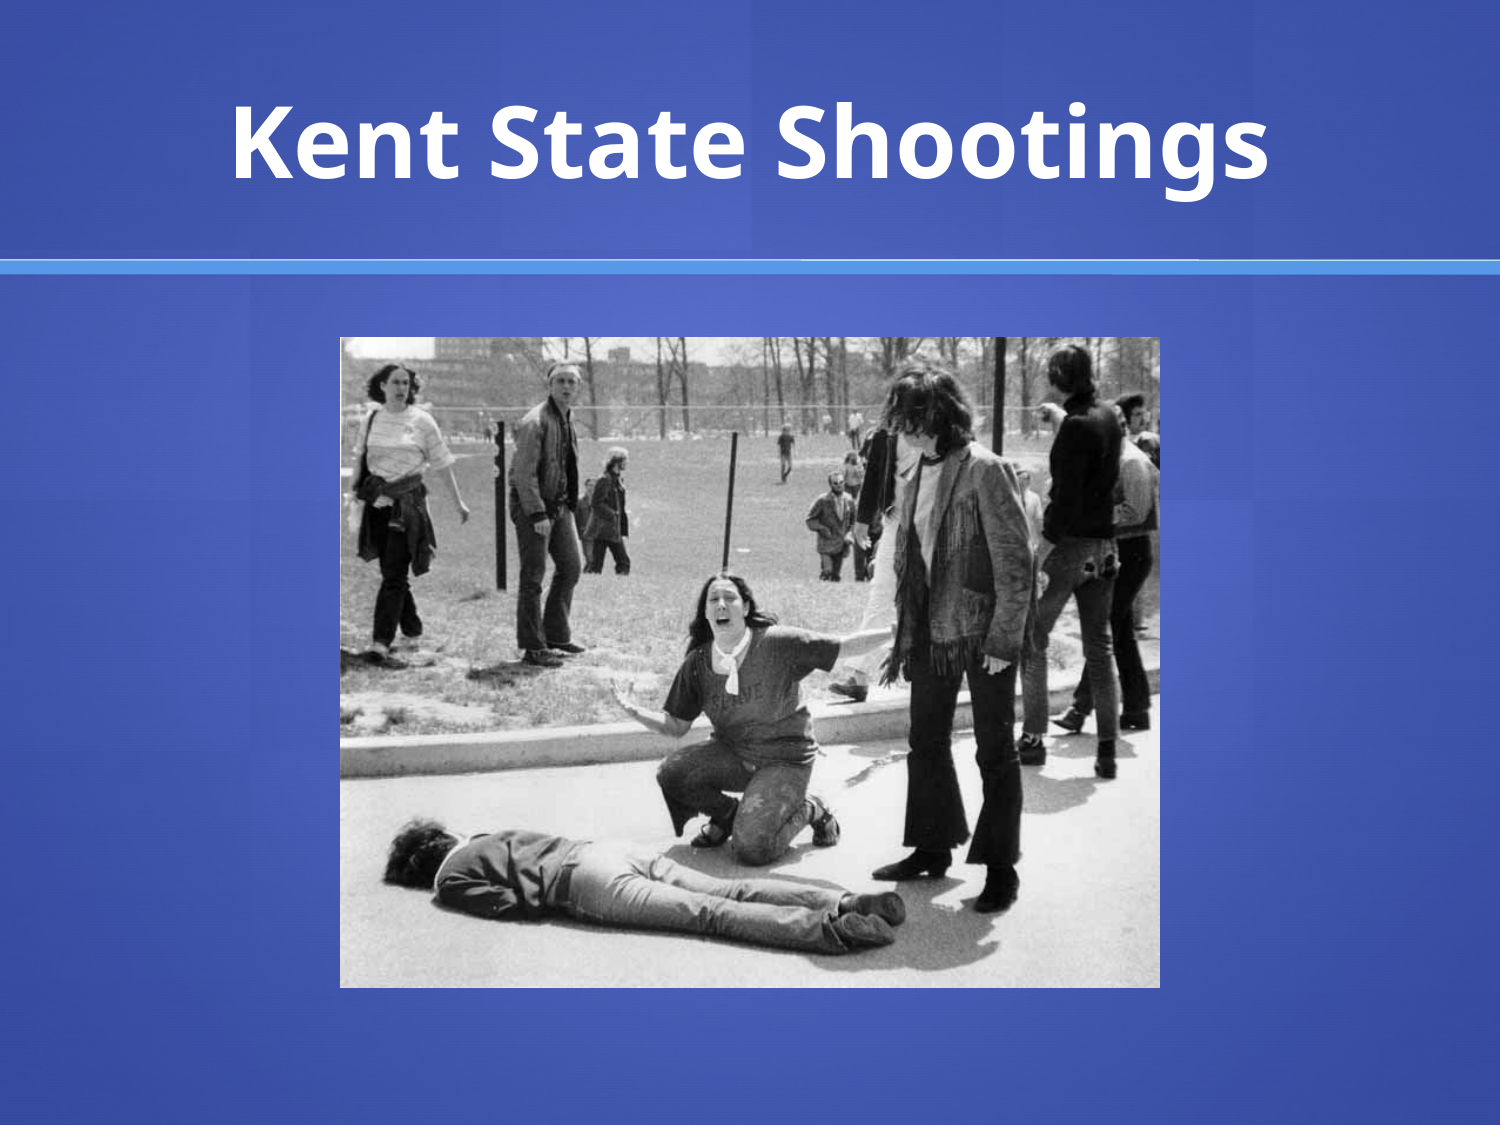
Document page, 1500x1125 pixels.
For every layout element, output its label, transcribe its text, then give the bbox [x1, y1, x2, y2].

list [339, 336, 1161, 989]
title Kent State Shootings [75, 45, 1425, 233]
